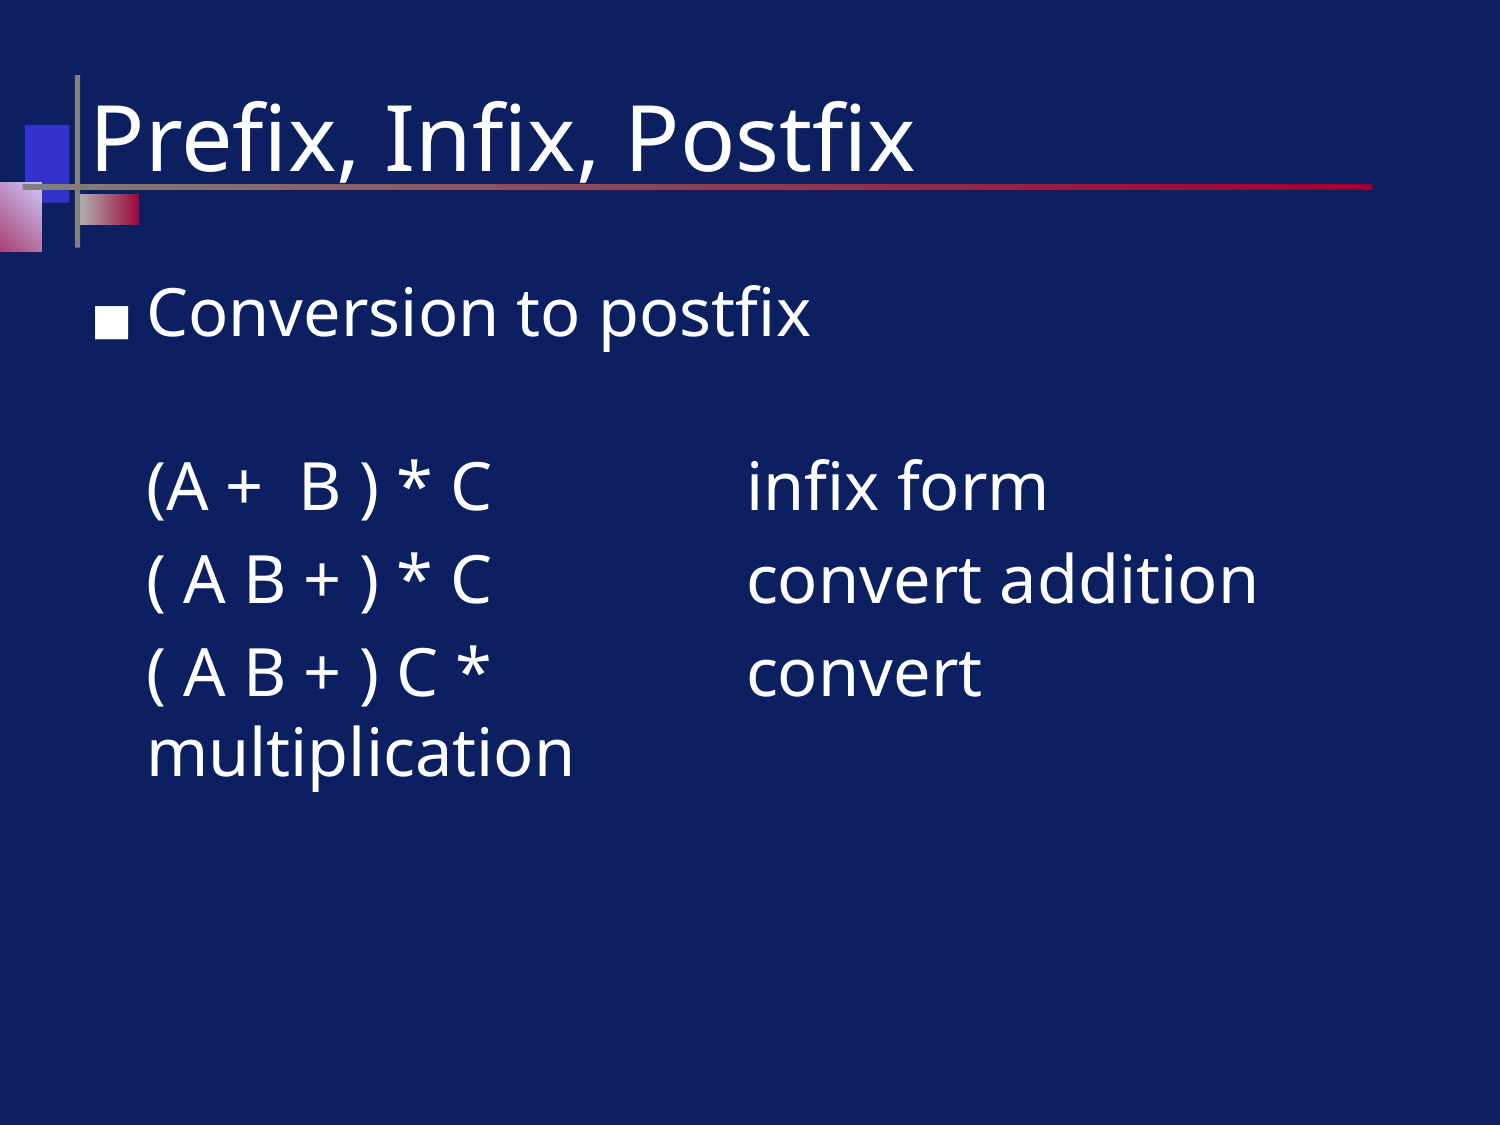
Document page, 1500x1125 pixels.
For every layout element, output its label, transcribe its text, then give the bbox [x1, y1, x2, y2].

list Conversion to postfix (A + B ) * C infix form ( A B + ) * C convert addition ( A B + ) C * convert multiplication [74, 262, 1425, 1013]
title Prefix, Infix, Postfix [74, 59, 1425, 210]
